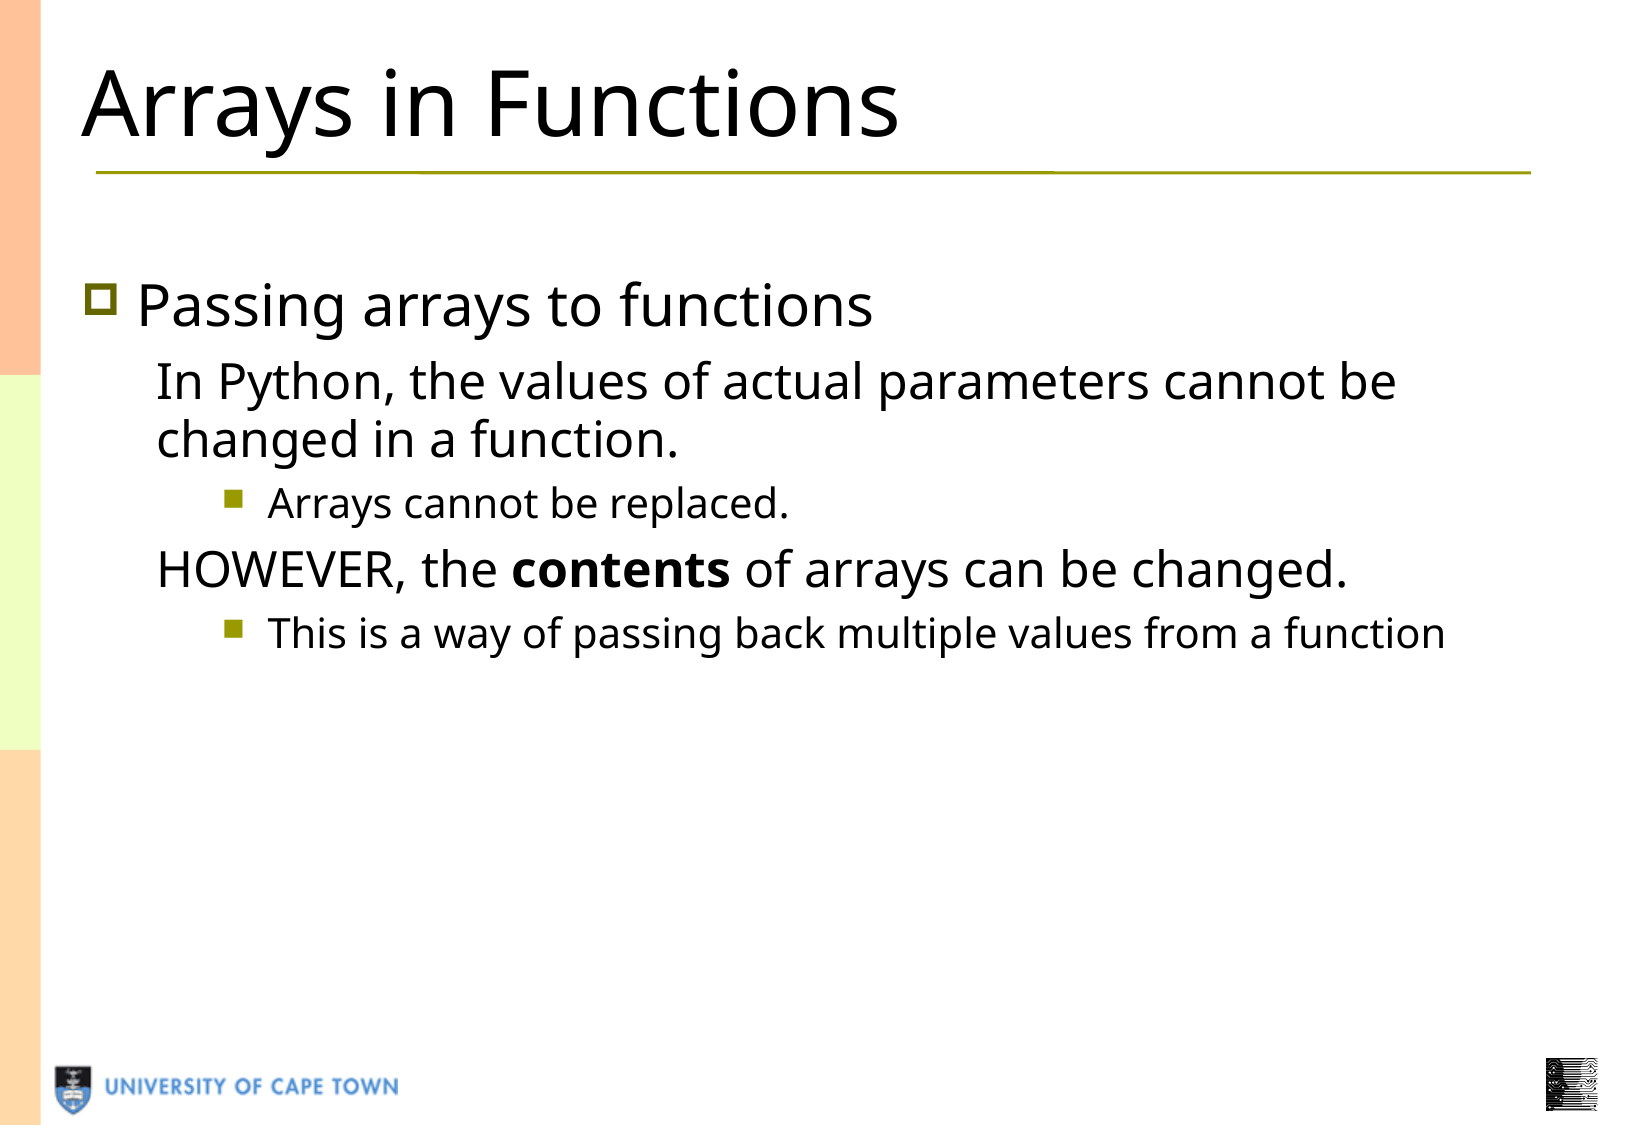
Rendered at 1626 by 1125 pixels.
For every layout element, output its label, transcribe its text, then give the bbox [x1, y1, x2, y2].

picture [44, 1048, 398, 1125]
title Arrays in Functions [81, 29, 1543, 172]
list Passing arrays to functions In Python, the values of actual parameters cannot be changed in a function. Arrays cannot be replaced. HOWEVER, the contents of arrays can be changed. This is a way of passing back multiple values from a function [81, 196, 1543, 1005]
picture [1546, 1058, 1598, 1111]
